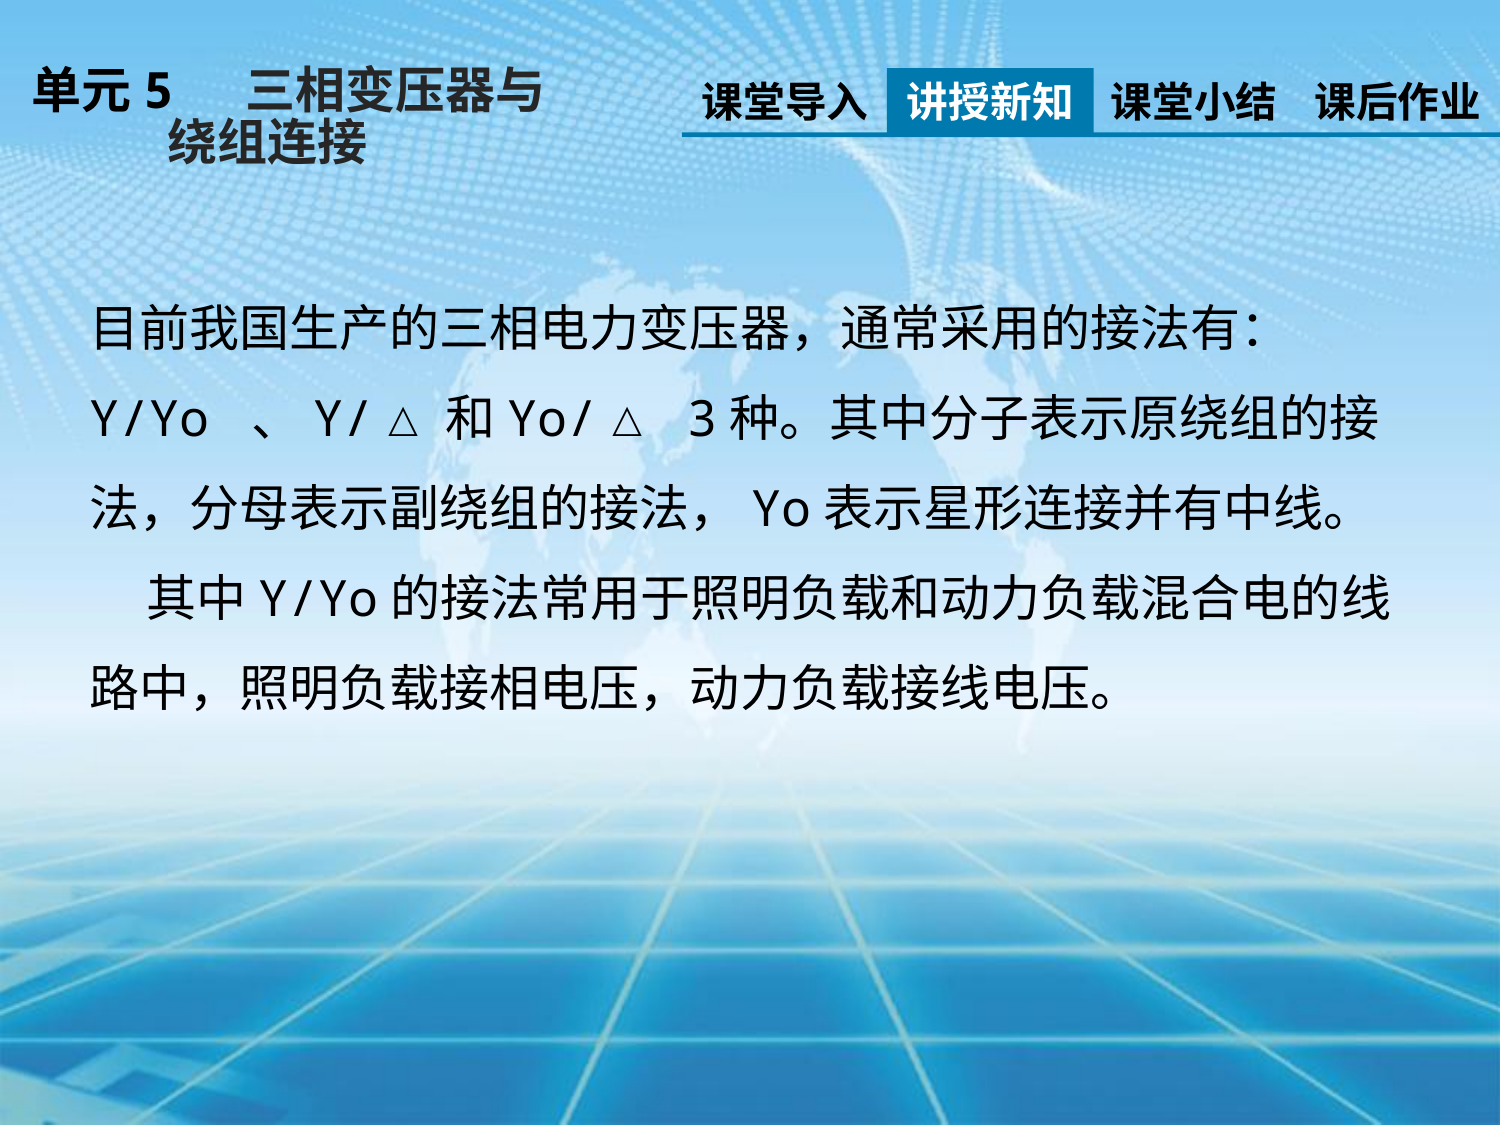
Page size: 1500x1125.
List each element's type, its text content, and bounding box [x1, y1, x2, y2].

text_box 目前我国生产的三相电力变压器，通常采用的接法有： Y/Yo 、Y/△和Yo/△ 3种。其中分子表示原绕组的接法，分母表示副绕组的接法，Yo表示星形连接并有中线。 其中Y/Yo的接法常用于照明负载和动力负载混合电的线路中，照明负载接相电压，动力负载接线电压。 [75, 259, 1439, 725]
picture [0, 0, 1500, 1125]
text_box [16, 59, 1500, 180]
